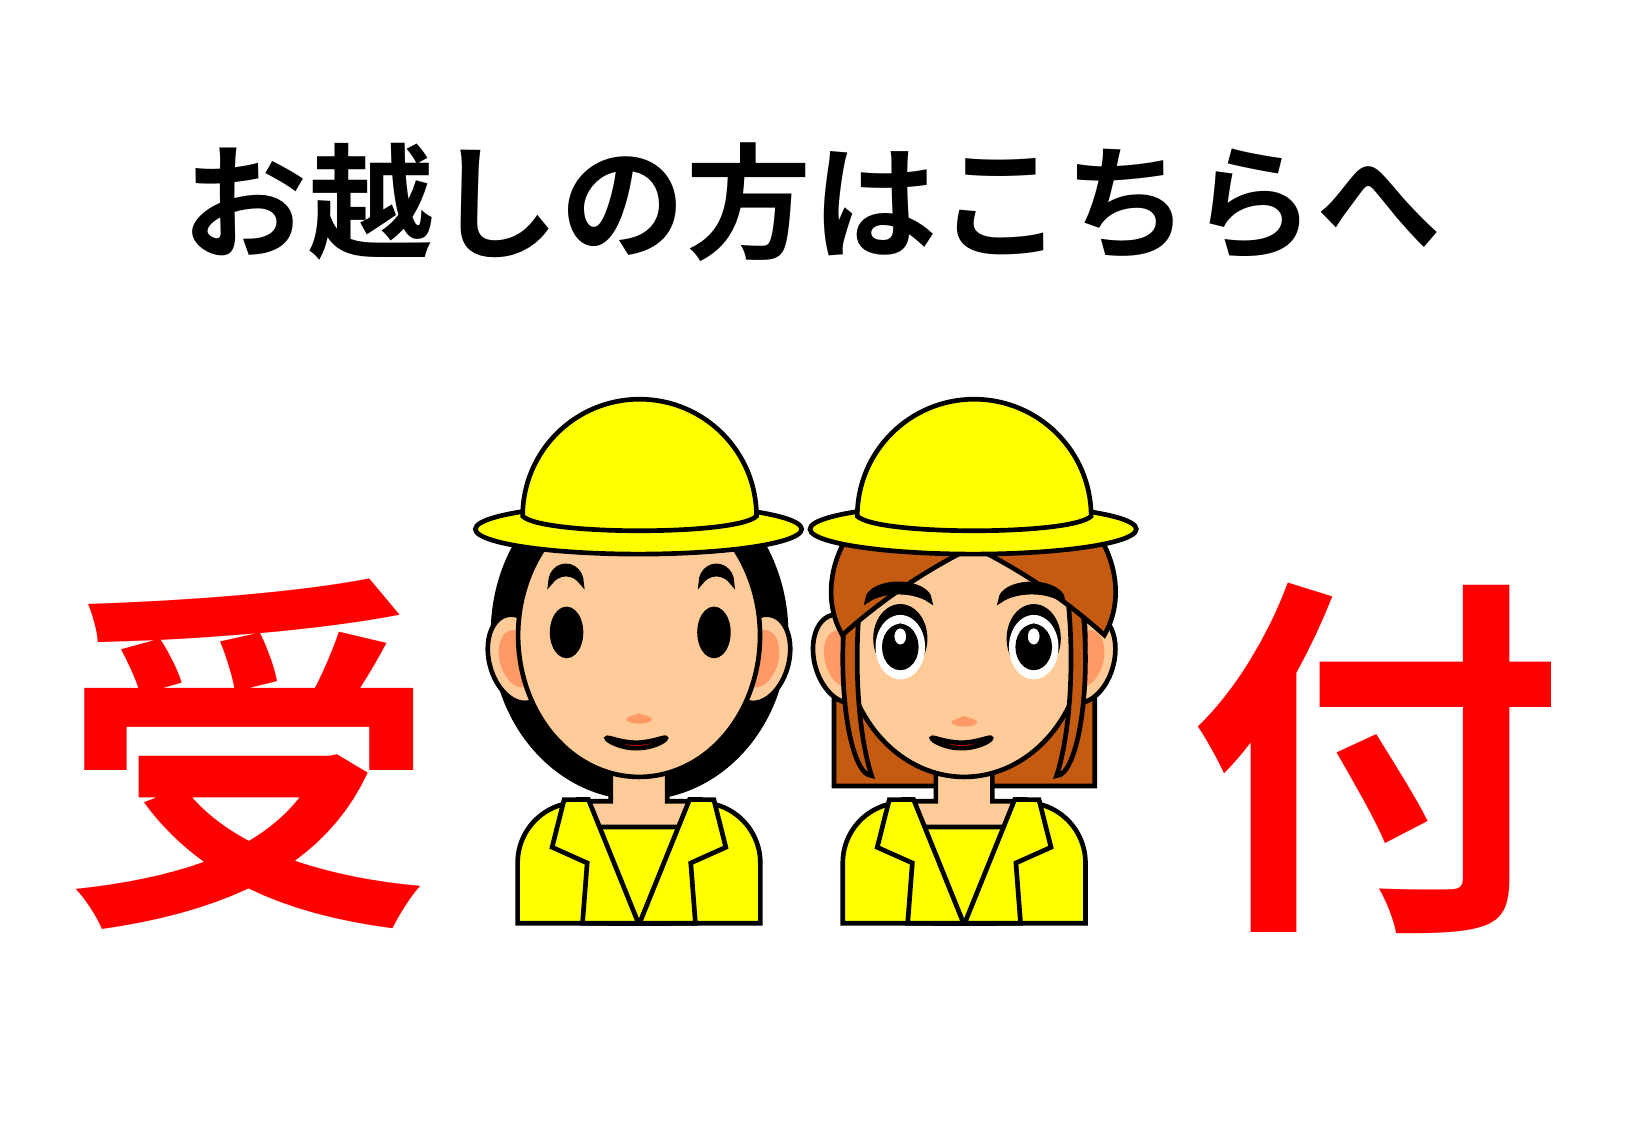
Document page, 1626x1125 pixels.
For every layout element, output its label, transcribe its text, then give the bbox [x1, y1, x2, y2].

text_box お越しの方はこちらへ [0, 117, 1625, 282]
text_box 受 付 [0, 517, 1625, 983]
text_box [475, 398, 1146, 924]
